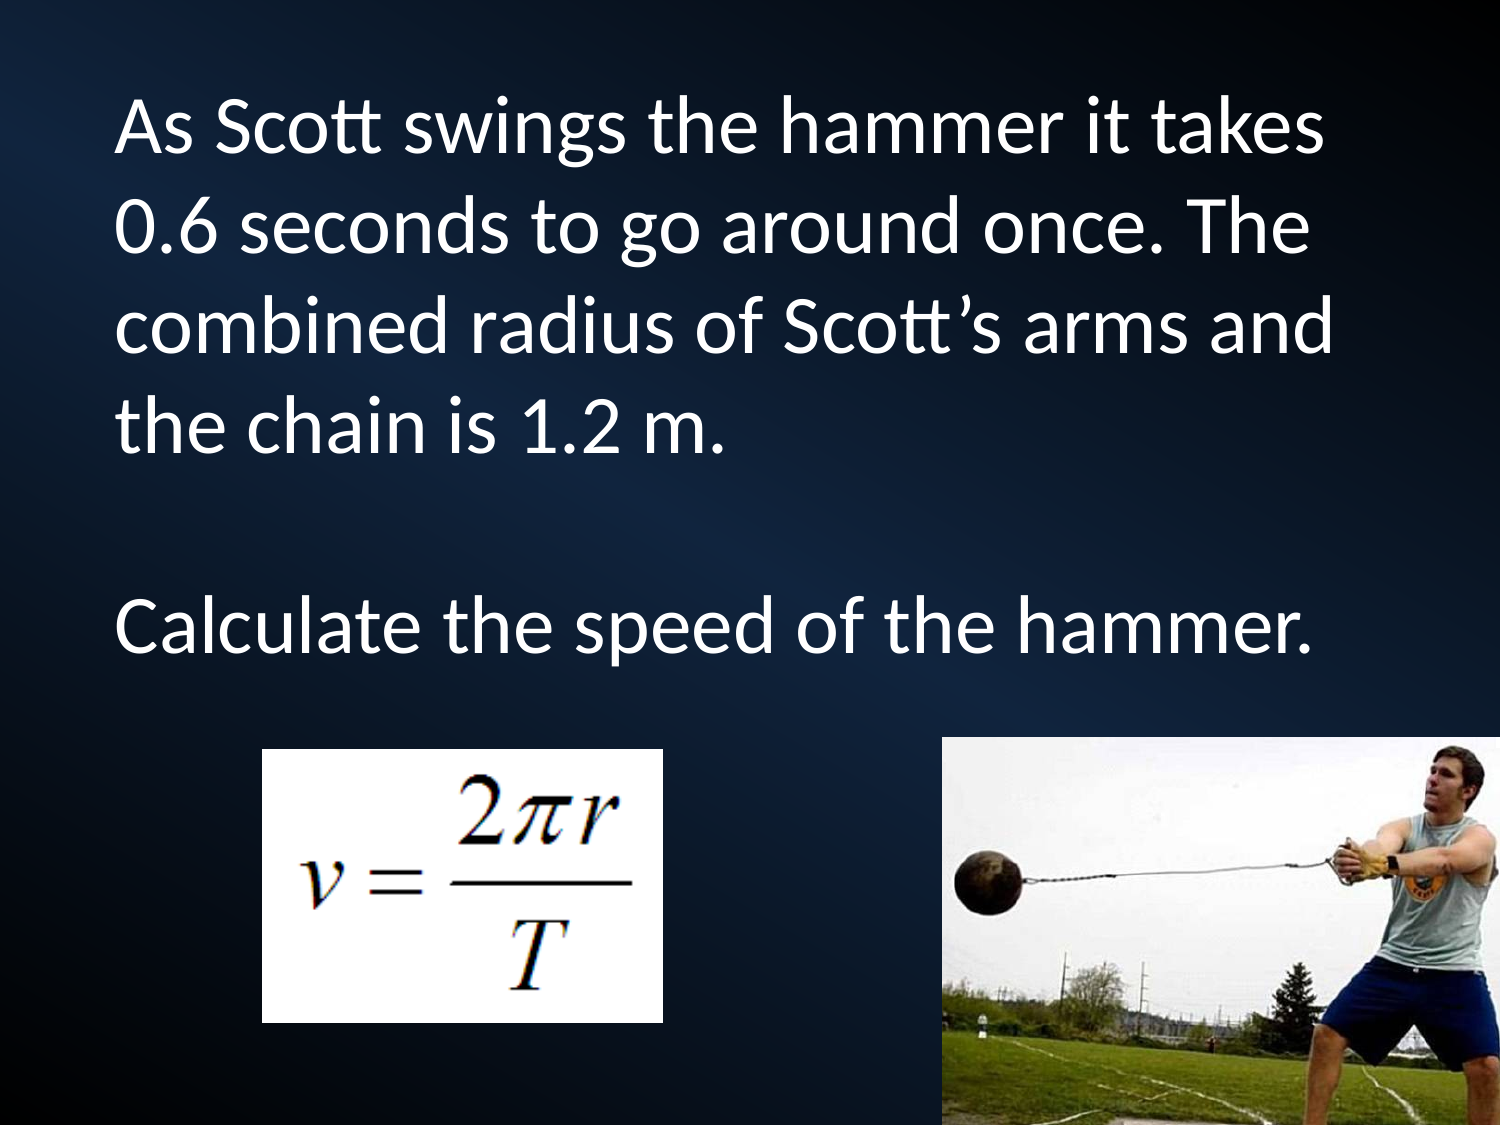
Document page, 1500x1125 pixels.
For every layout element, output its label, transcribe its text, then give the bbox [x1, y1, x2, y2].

text_box As Scott swings the hammer it takes 0.6 seconds to go around once. The combined radius of Scott’s arms and the chain is 1.2 m. Calculate the speed of the hammer. [99, 62, 1400, 678]
picture [942, 737, 1500, 1125]
picture [262, 749, 663, 1023]
